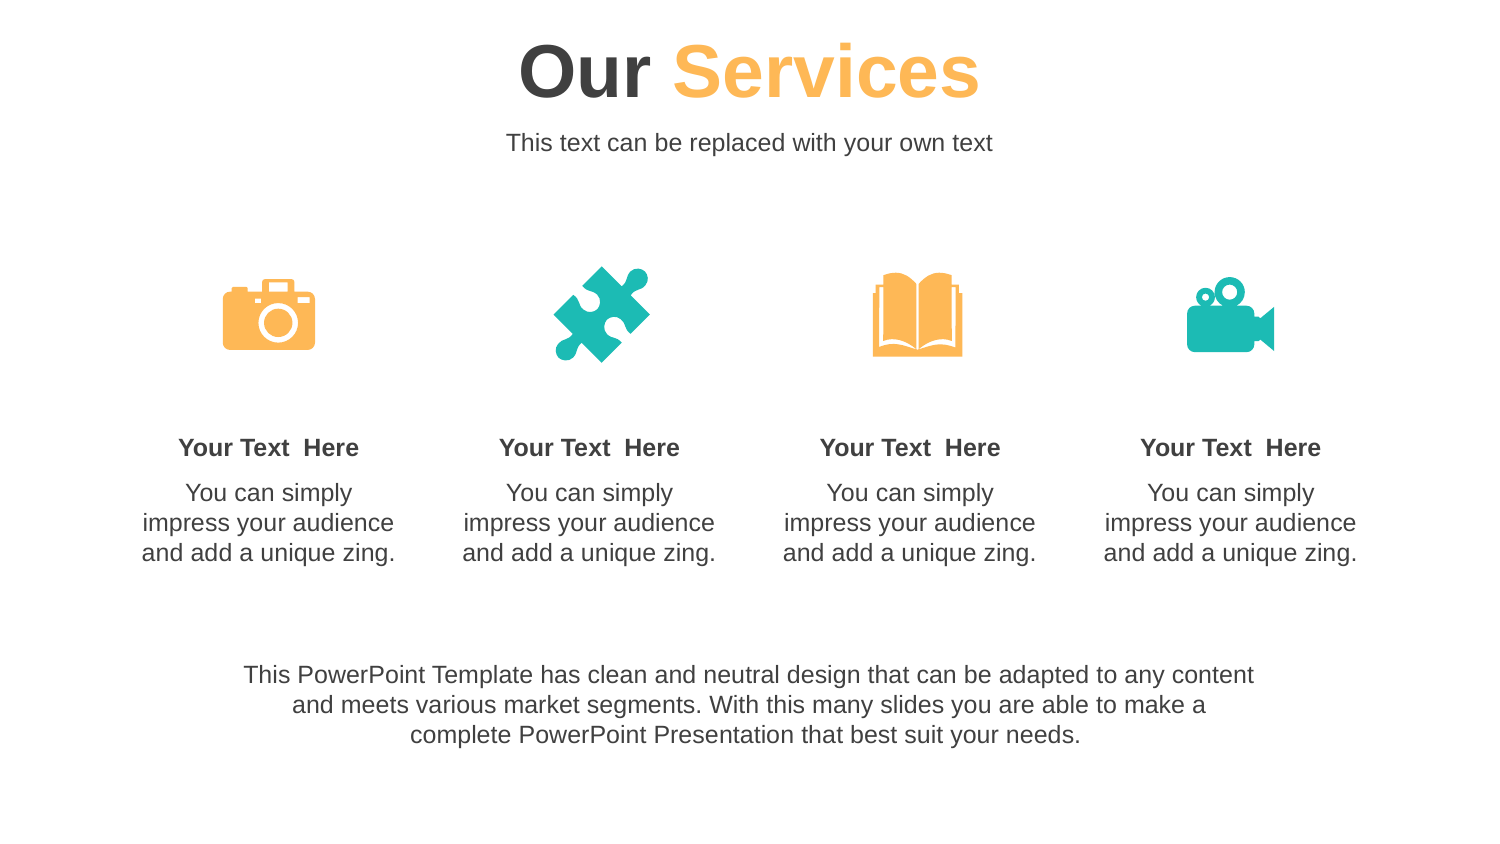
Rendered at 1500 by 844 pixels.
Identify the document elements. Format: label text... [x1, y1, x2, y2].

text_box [444, 423, 735, 576]
text_box This PowerPoint Template has clean and neutral design that can be adapted to any content and meets various market segments. With this many slides you are able to make a complete PowerPoint Presentation that best suit your needs. [224, 651, 1276, 757]
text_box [123, 423, 415, 576]
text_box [1085, 423, 1377, 576]
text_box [765, 423, 1056, 576]
text_box [551, 264, 652, 365]
text_box [220, 277, 318, 353]
title Our Services [0, 4, 1500, 118]
text_box [870, 270, 965, 359]
text_box [1185, 275, 1277, 355]
text_box This text can be replaced with your own text [0, 118, 1500, 162]
